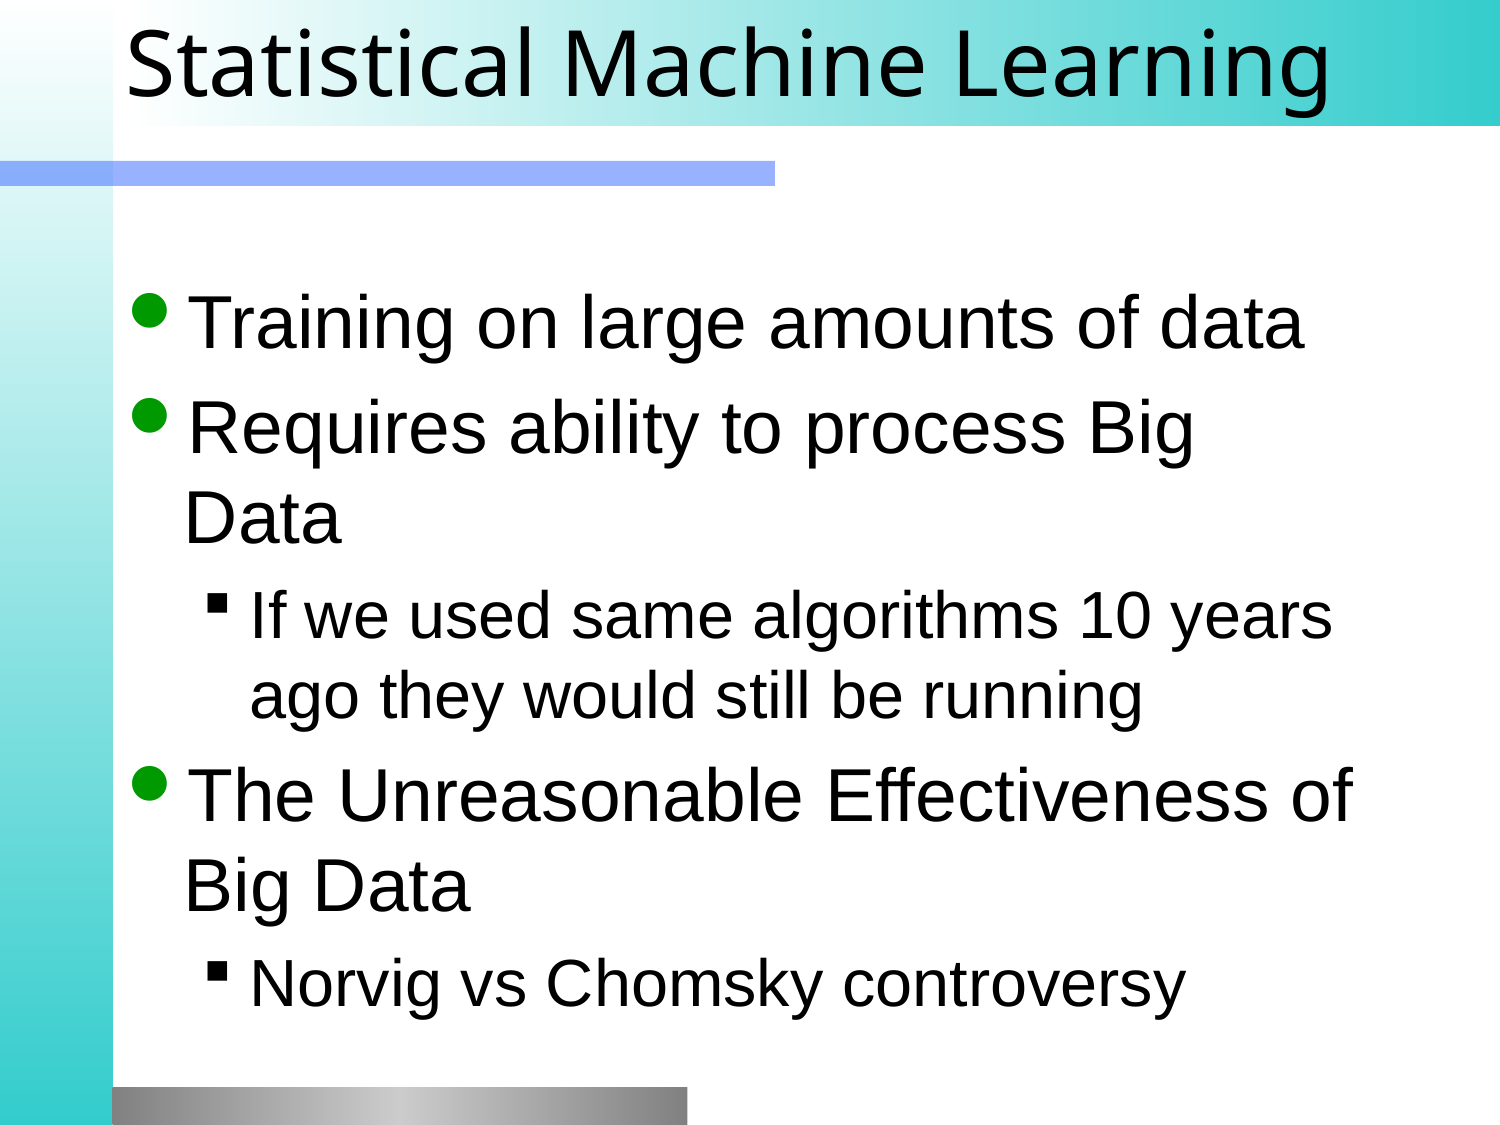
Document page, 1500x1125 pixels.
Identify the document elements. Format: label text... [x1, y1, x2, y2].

title Statistical Machine Learning [110, 0, 1386, 121]
list Training on large amounts of data Requires ability to process Big Data If we used same algorithms 10 years ago they would still be running The Unreasonable Effectiveness of Big Data Norvig vs Chomsky controversy [112, 265, 1388, 1095]
